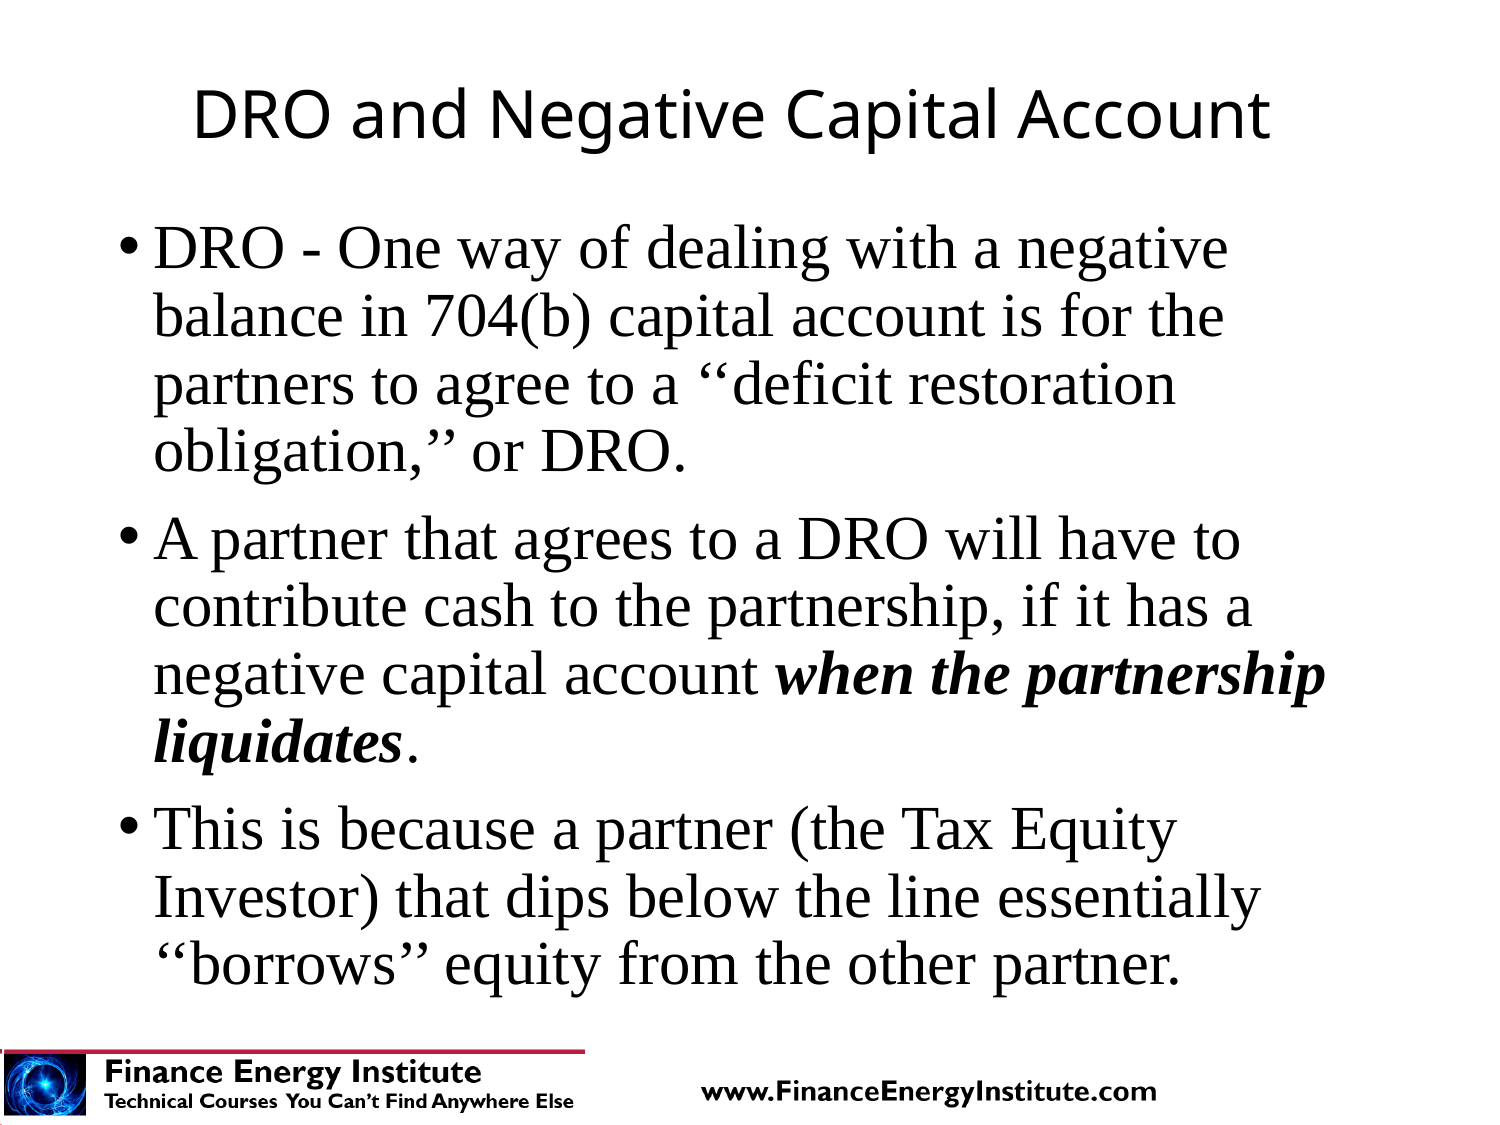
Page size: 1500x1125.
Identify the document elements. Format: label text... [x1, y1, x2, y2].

picture [696, 1074, 1166, 1112]
list DRO - One way of dealing with a negative balance in 704(b) capital account is for the partners to agree to a ‘‘deficit restoration obligation,’’ or DRO. A partner that agrees to a DRO will have to contribute cash to the partnership, if it has a negative capital account when the partnership liquidates. This is because a partner (the Tax Equity Investor) that dips below the line essentially ‘‘borrows’’ equity from the other partner. [103, 207, 1400, 1014]
title DRO and Negative Capital Account [103, 59, 1361, 174]
picture [0, 1042, 585, 1125]
